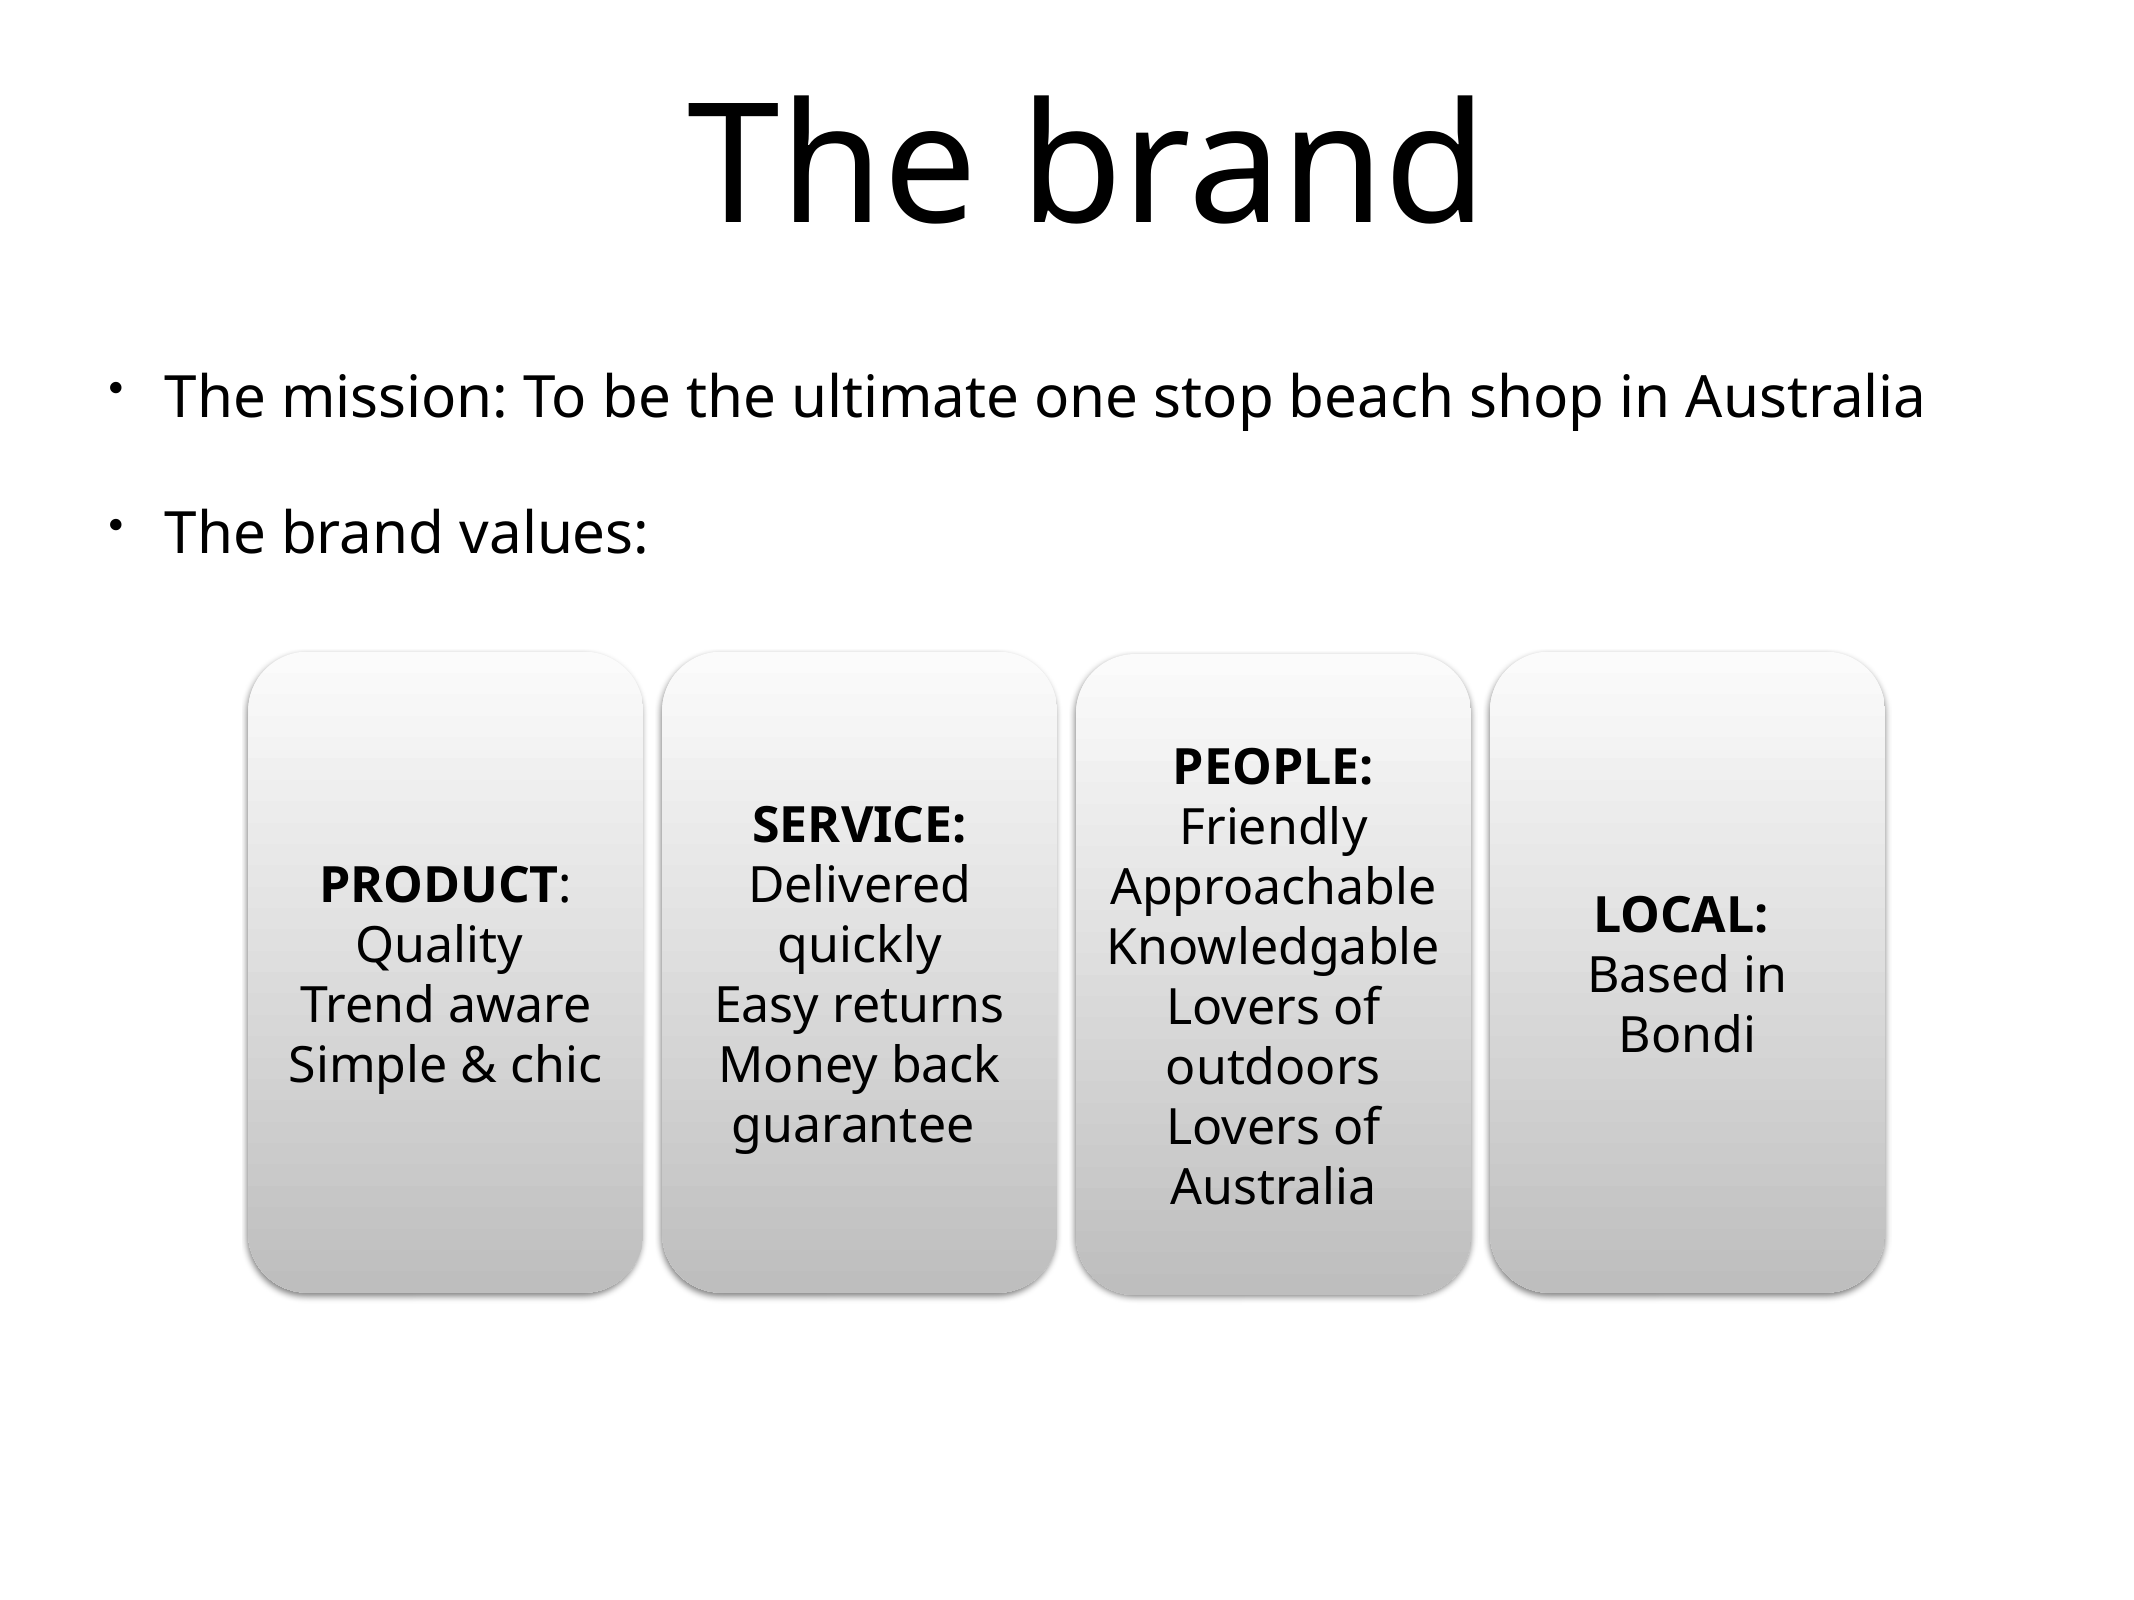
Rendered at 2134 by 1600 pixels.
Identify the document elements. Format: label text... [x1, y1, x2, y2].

text_box PEOPLE: Friendly Approachable Knowledgable Lovers of outdoors Lovers of Australia [1076, 654, 1472, 1296]
title The brand [176, 0, 1999, 140]
list The mission: To be the ultimate one stop beach shop in Australia The brand values: [108, 140, 2026, 784]
text_box LOCAL: Based in Bondi [1490, 651, 1885, 1293]
text_box PRODUCT: Quality Trend aware Simple & chic [248, 651, 644, 1293]
text_box SERVICE: Delivered quickly Easy returns Money back guarantee [662, 651, 1058, 1293]
